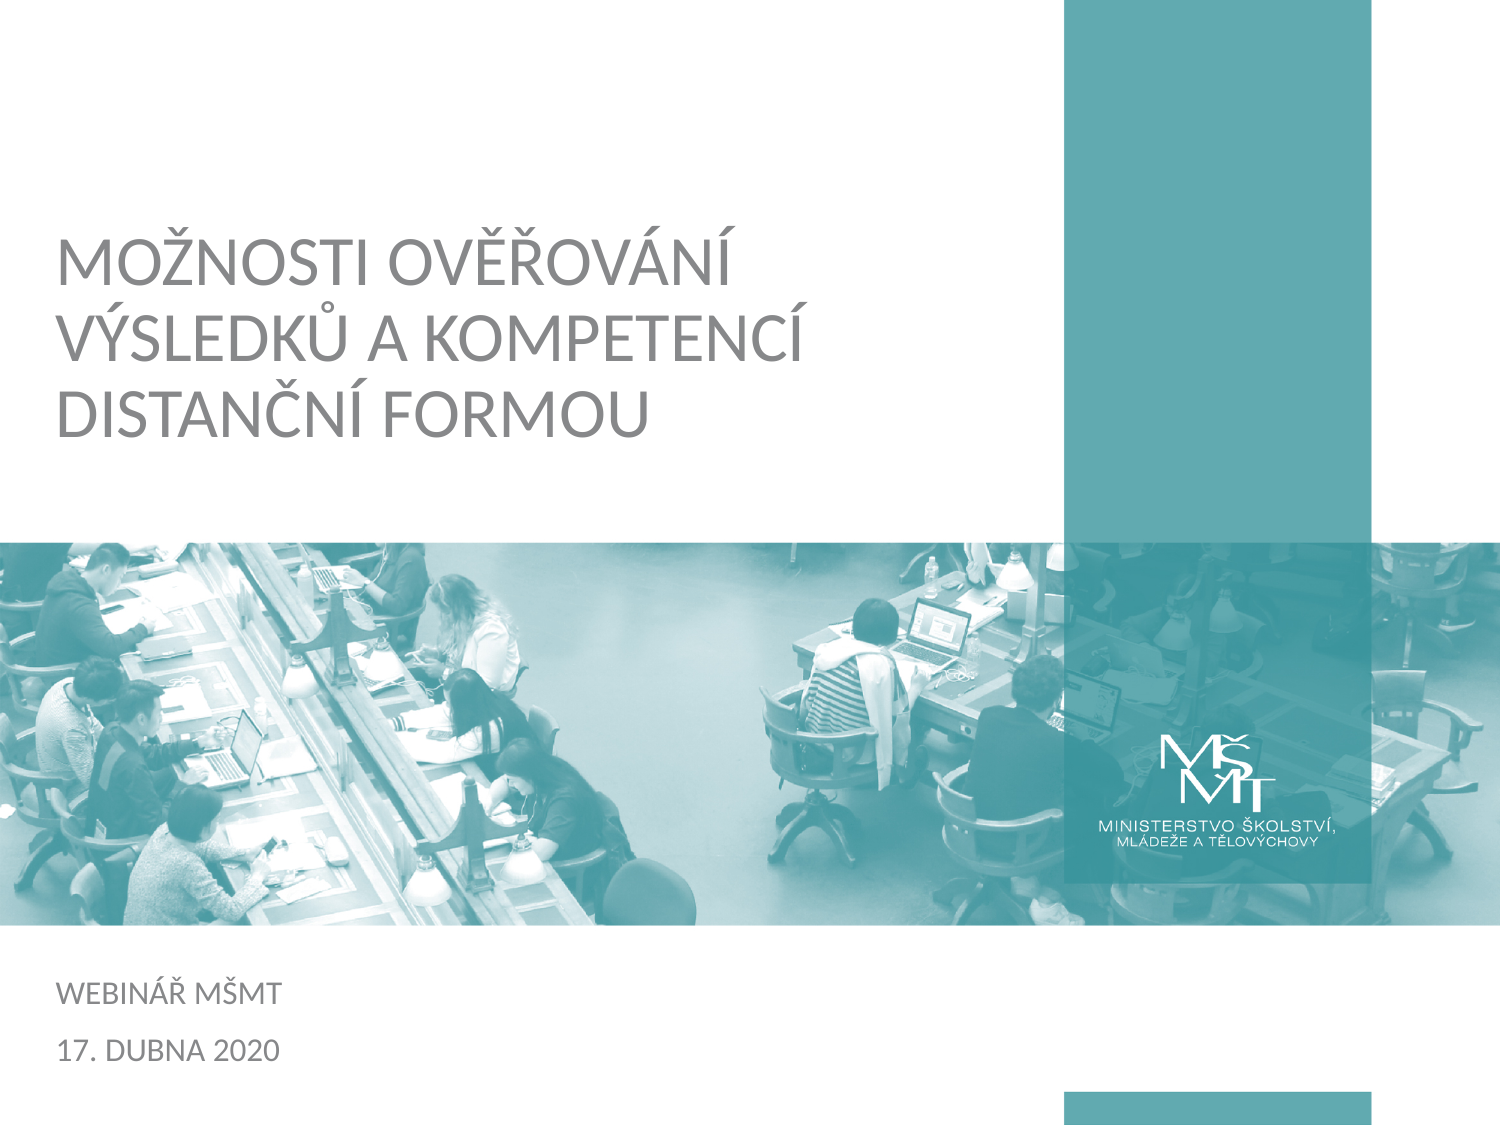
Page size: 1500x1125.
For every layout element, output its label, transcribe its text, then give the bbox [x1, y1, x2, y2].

subtitle Webinář MŠMT 17. Dubna 2020 [55, 971, 1213, 1092]
title Možnosti ověřování výsledků a kompetencí distanční formou [55, 203, 945, 454]
picture [0, 0, 1500, 1125]
